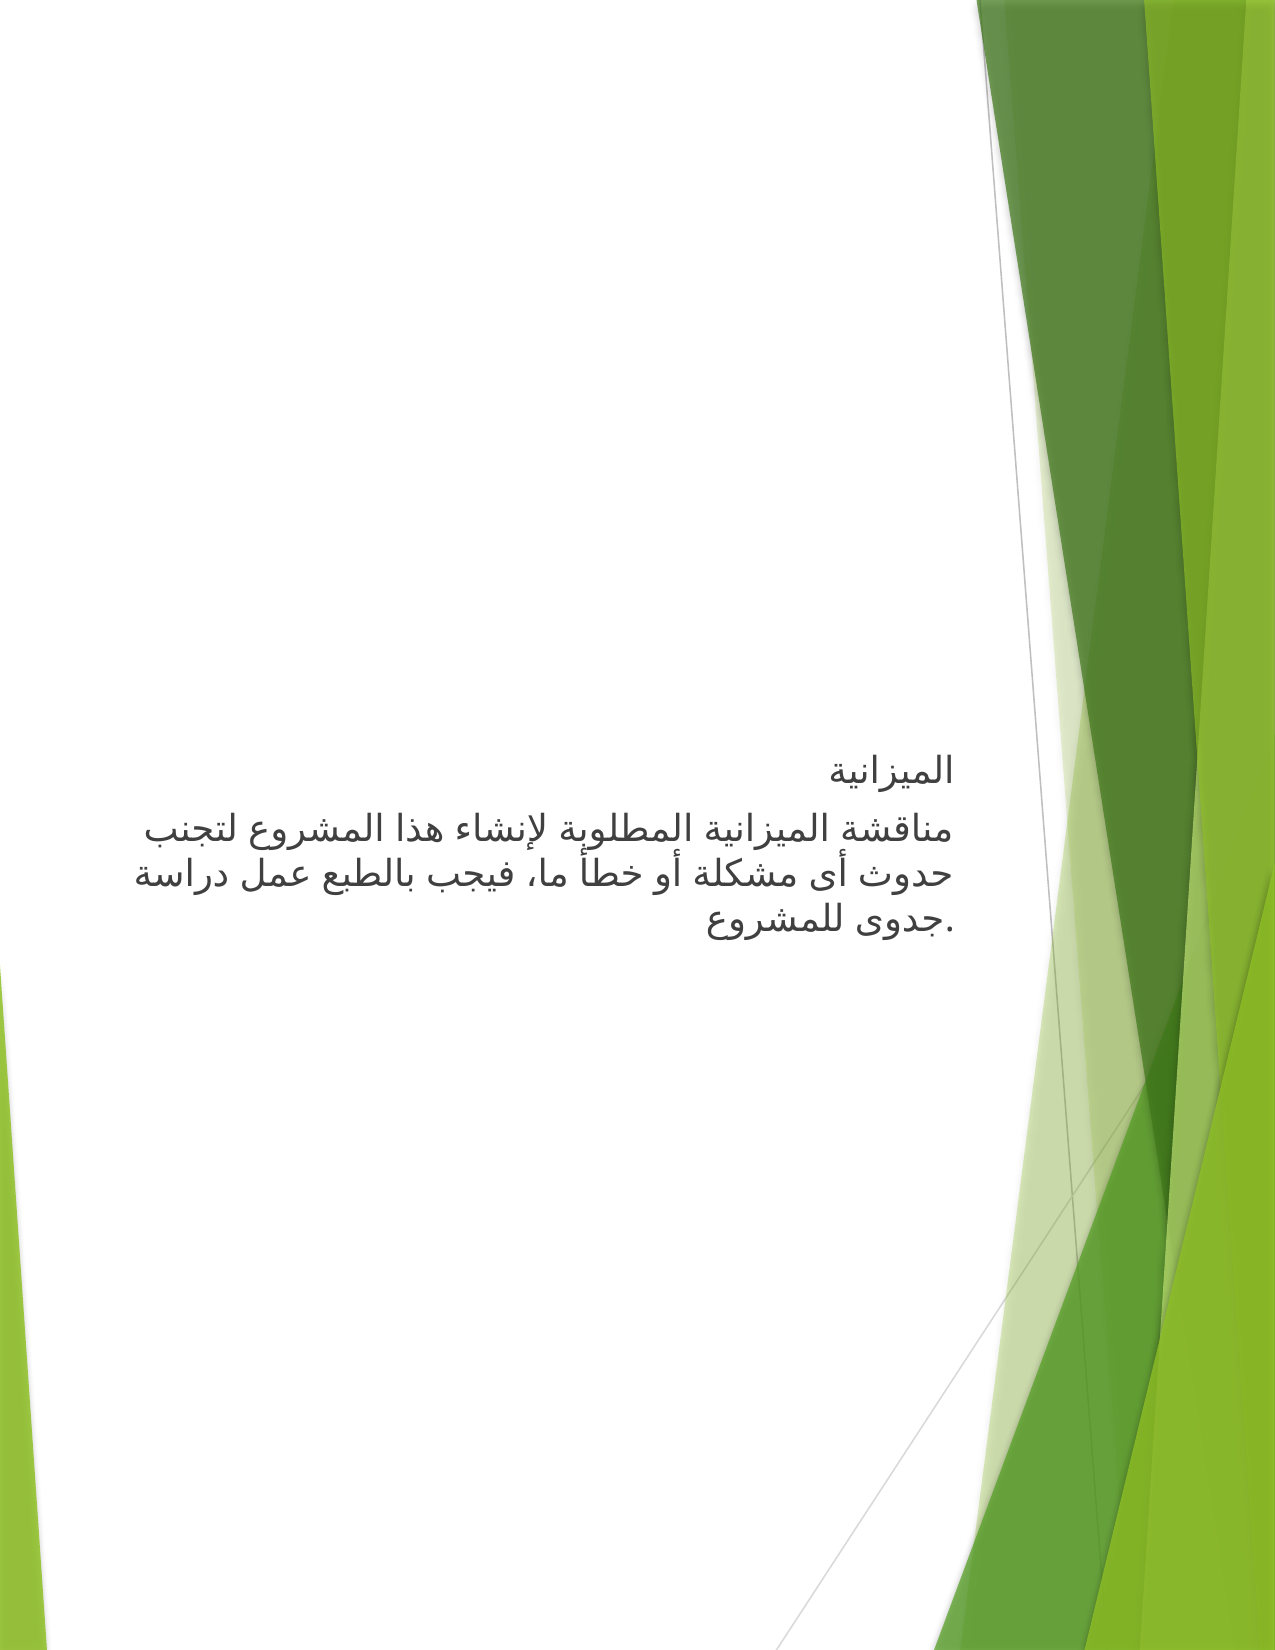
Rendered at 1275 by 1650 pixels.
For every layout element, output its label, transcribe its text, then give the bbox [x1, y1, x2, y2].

list الميزانية مناقشة الميزانية المطلوبة لإنشاء هذا المشروع لتجنب حدوث أى مشكلة أو خطأ ما، فيجب بالطبع عمل دراسة جدوى للمشروع. [70, 586, 970, 1099]
